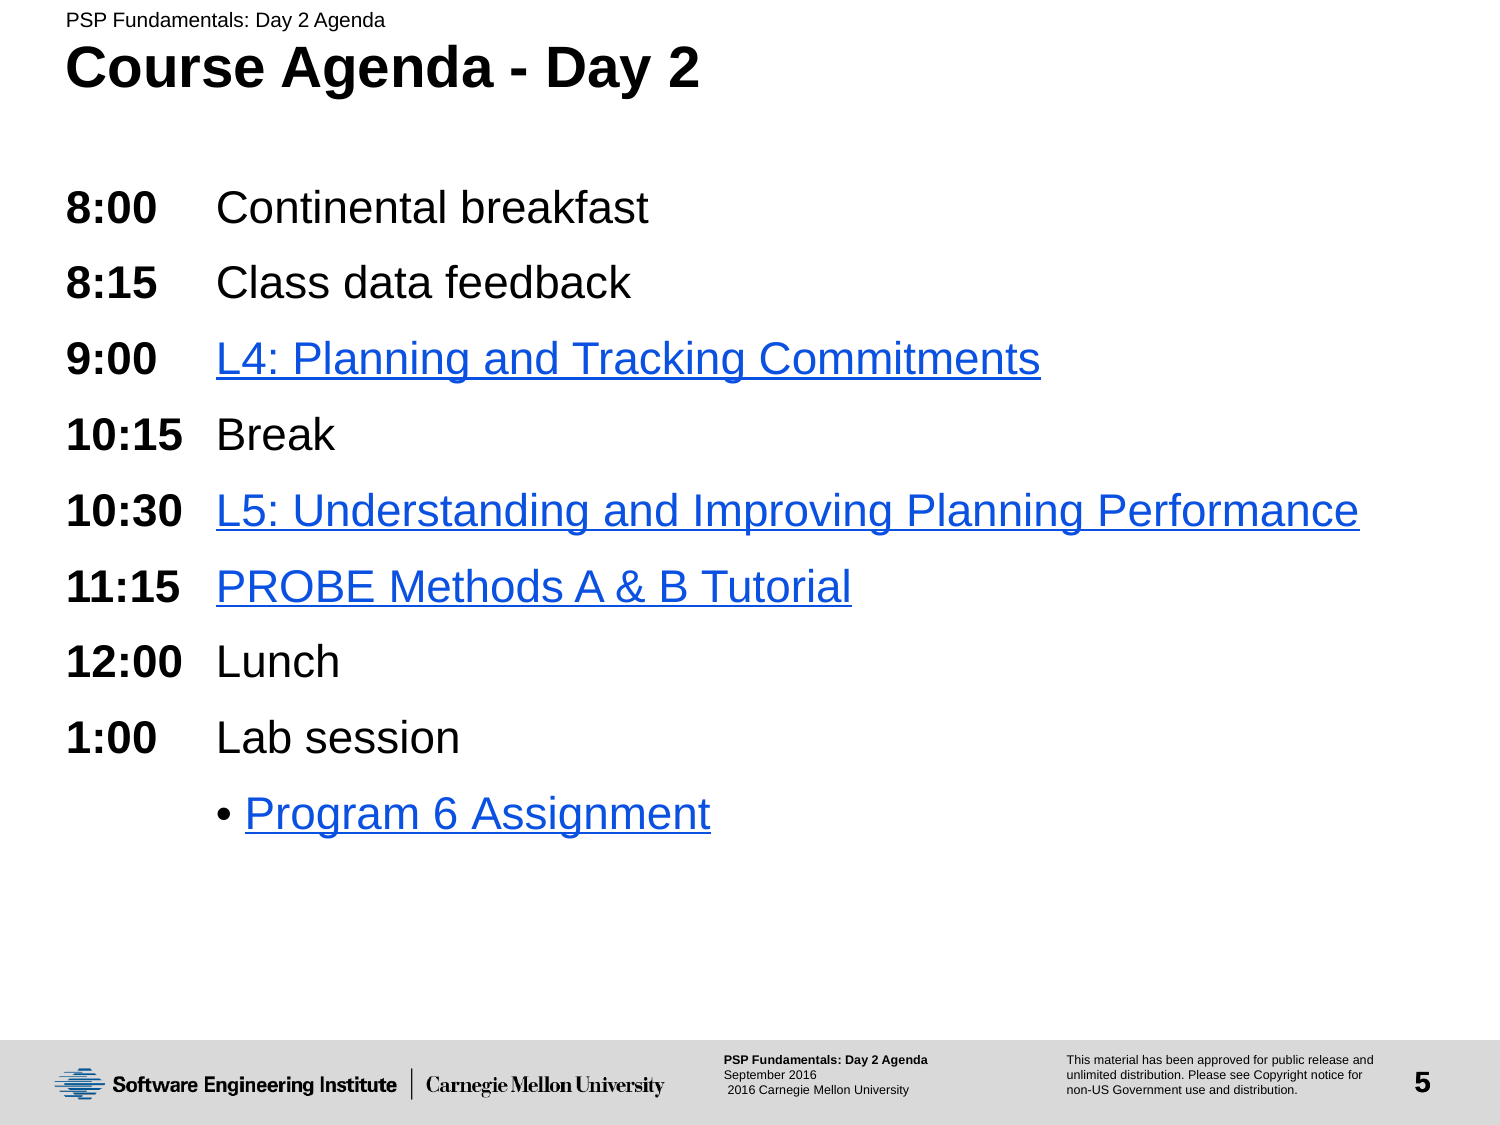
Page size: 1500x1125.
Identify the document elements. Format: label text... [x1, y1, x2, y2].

title Course Agenda - Day 2 [65, 37, 1430, 148]
list 8:00 Continental breakfast 8:15 Class data feedback 9:00 L4: Planning and Tracking Commitments 10:15 Break 10:30 L5: Understanding and Improving Planning Performance 11:15 PROBE Methods A & B Tutorial 12:00 Lunch 1:00 Lab session • Program 6 Assignment [65, 177, 1431, 1000]
picture [46, 1061, 673, 1104]
